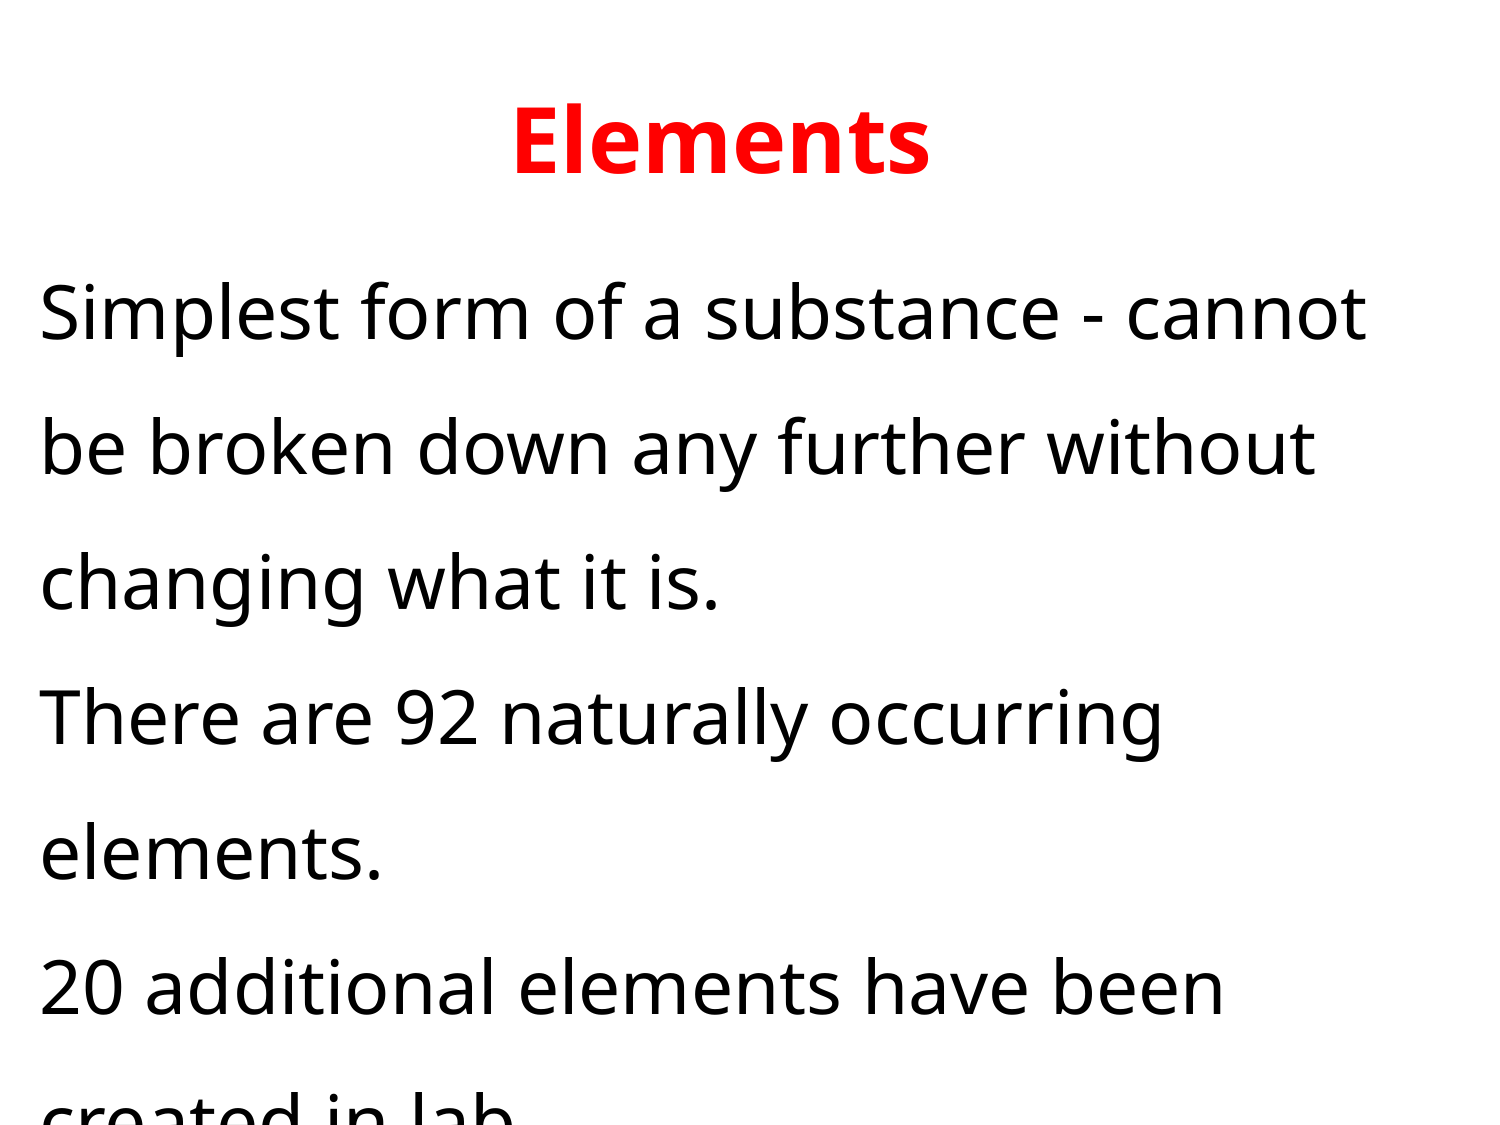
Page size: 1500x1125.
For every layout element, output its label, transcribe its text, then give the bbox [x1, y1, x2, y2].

text_box Elements [494, 74, 948, 200]
text_box Simplest form of a substance - cannot be broken down any further without changing what it is. There are 92 naturally occurring elements. 20 additional elements have been created in lab. [24, 212, 1463, 1125]
